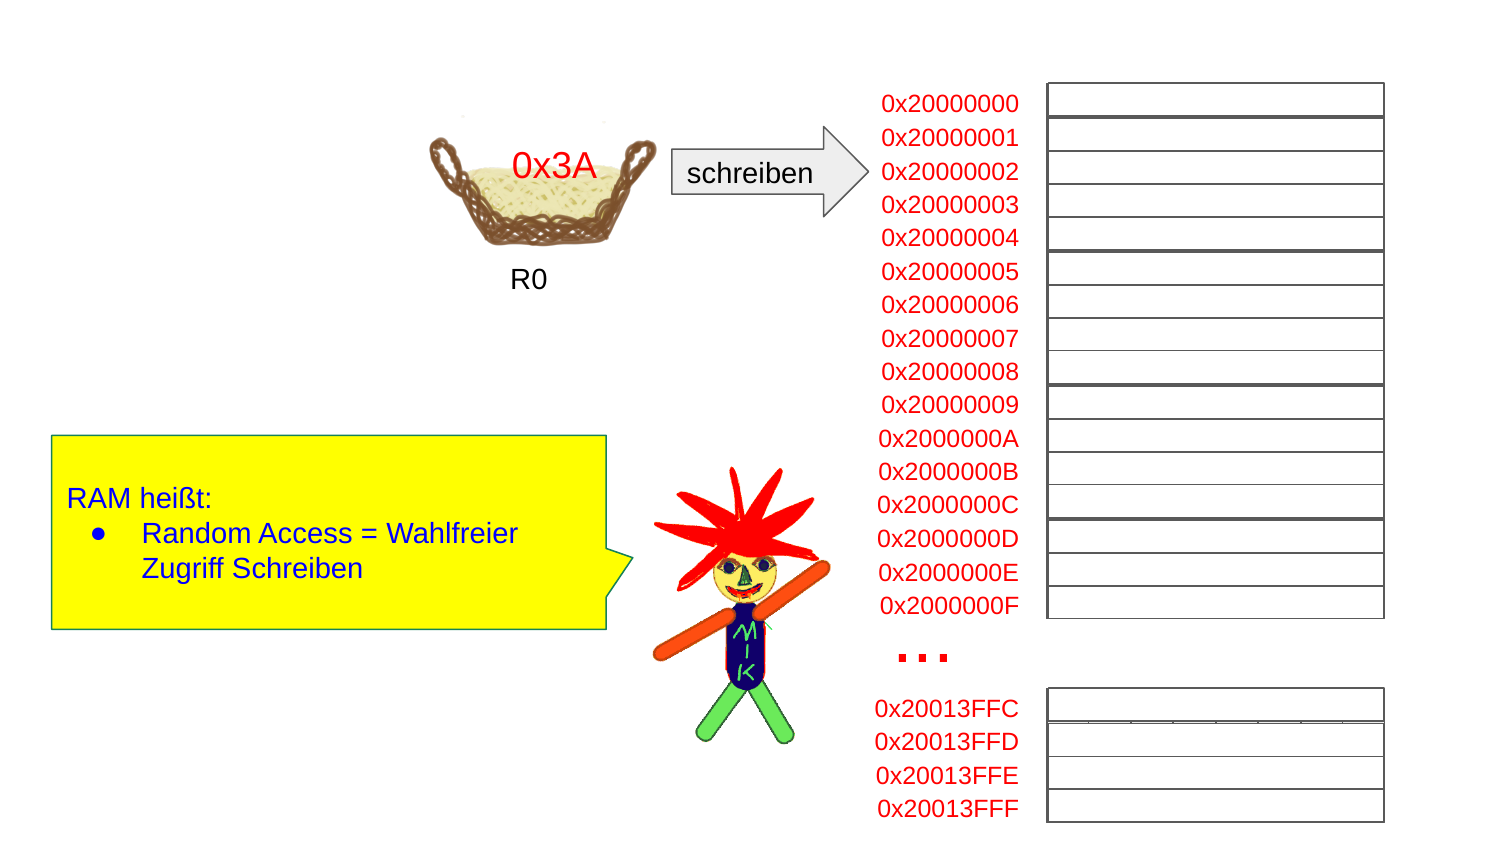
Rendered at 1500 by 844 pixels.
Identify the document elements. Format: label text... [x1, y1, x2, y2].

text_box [1048, 350, 1385, 484]
text_box RAM heißt: Random Access = Wahlfreier Zugriff Schreiben [51, 435, 629, 630]
picture [634, 458, 842, 751]
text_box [854, 72, 1385, 339]
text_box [854, 677, 1385, 834]
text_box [854, 503, 1385, 630]
text_box schreiben [685, 126, 849, 217]
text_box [1048, 82, 1385, 216]
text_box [1048, 216, 1385, 350]
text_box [1048, 484, 1385, 619]
text_box ... [877, 638, 1139, 675]
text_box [854, 339, 1043, 496]
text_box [1048, 687, 1385, 823]
picture [404, 103, 682, 313]
